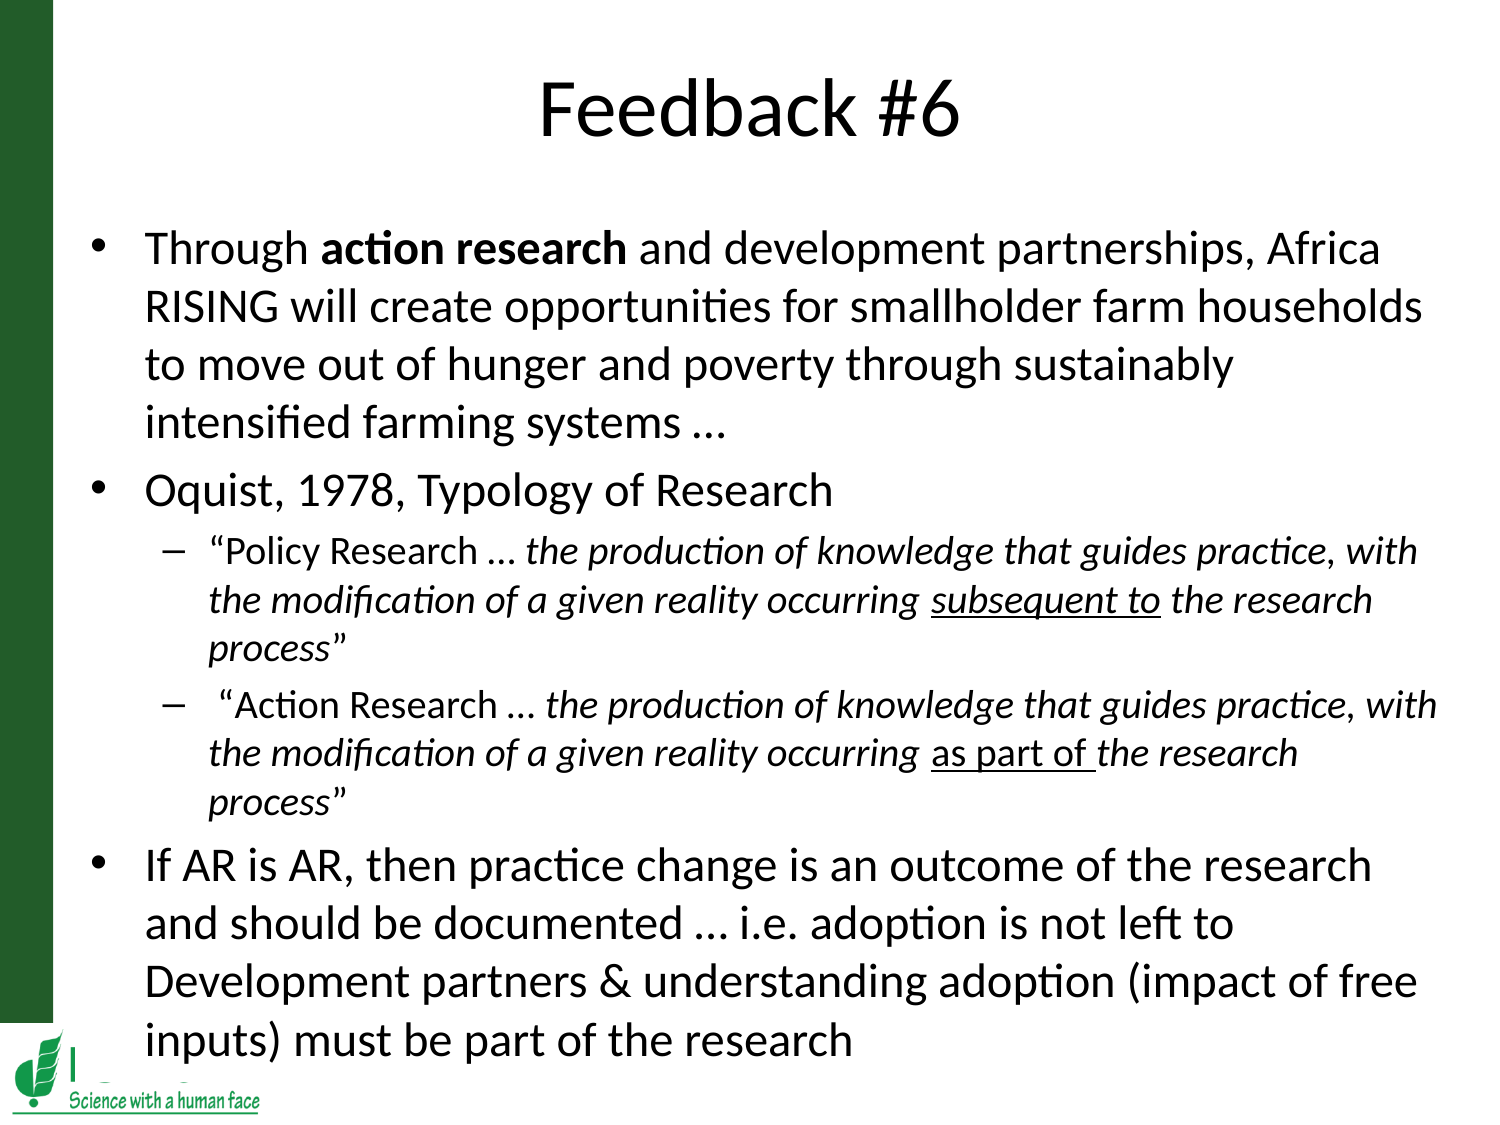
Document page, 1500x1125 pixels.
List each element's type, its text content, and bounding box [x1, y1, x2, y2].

list Through action research and development partnerships, Africa RISING will create opportunities for smallholder farm households to move out of hunger and poverty through sustainably intensified farming systems … Oquist, 1978, Typology of Research “Policy Research … the production of knowledge that guides practice, with the modification of a given reality occurring subsequent to the research process” “Action Research … the production of knowledge that guides practice, with the modification of a given reality occurring as part of the research process” If AR is AR, then practice change is an outcome of the research and should be documented … i.e. adoption is not left to Development partners & understanding adoption (impact of free inputs) must be part of the research [75, 208, 1459, 1083]
title Feedback #6 [75, 45, 1425, 161]
picture [0, 1023, 264, 1123]
